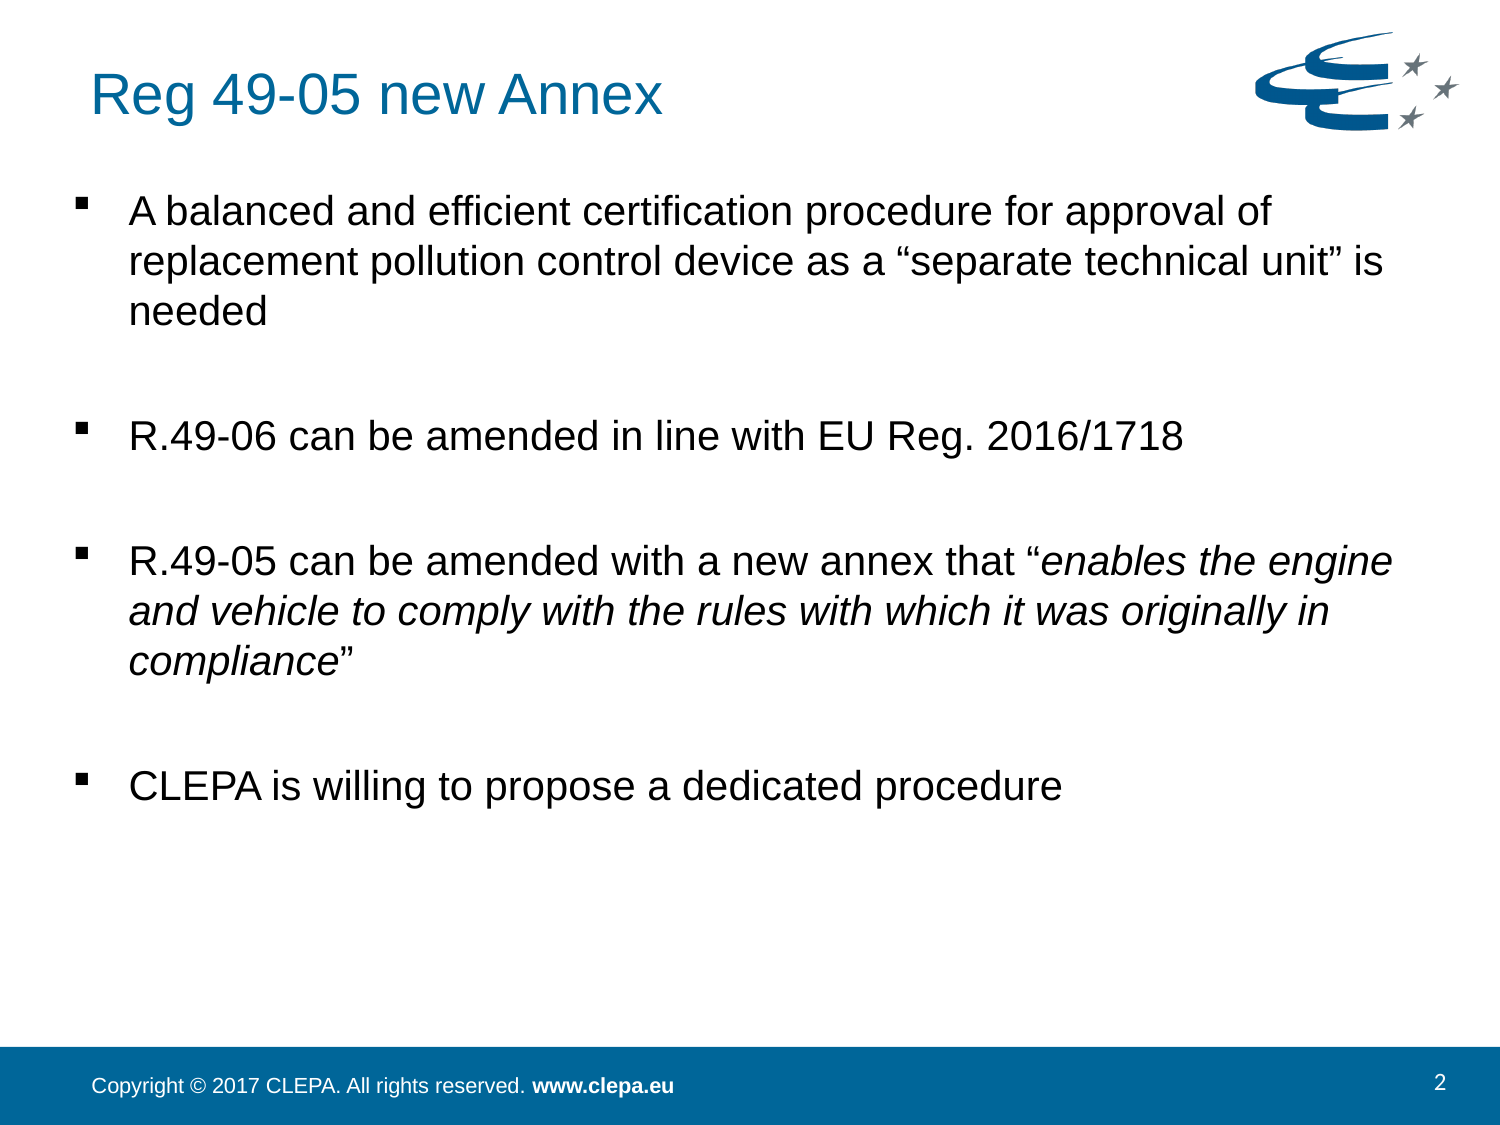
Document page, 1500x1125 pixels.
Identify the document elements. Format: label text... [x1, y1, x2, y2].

title Reg 49-05 new Annex [75, 45, 1223, 139]
text_box 2 [1419, 1058, 1473, 1104]
text_box A balanced and efficient certification procedure for approval of replacement pollution control device as a “separate technical unit” is needed R.49-06 can be amended in line with EU Reg. 2016/1718 R.49-05 can be amended with a new annex that “enables the engine and vehicle to comply with the rules with which it was originally in compliance” CLEPA is willing to propose a dedicated procedure [57, 176, 1446, 880]
picture [1246, 19, 1471, 139]
